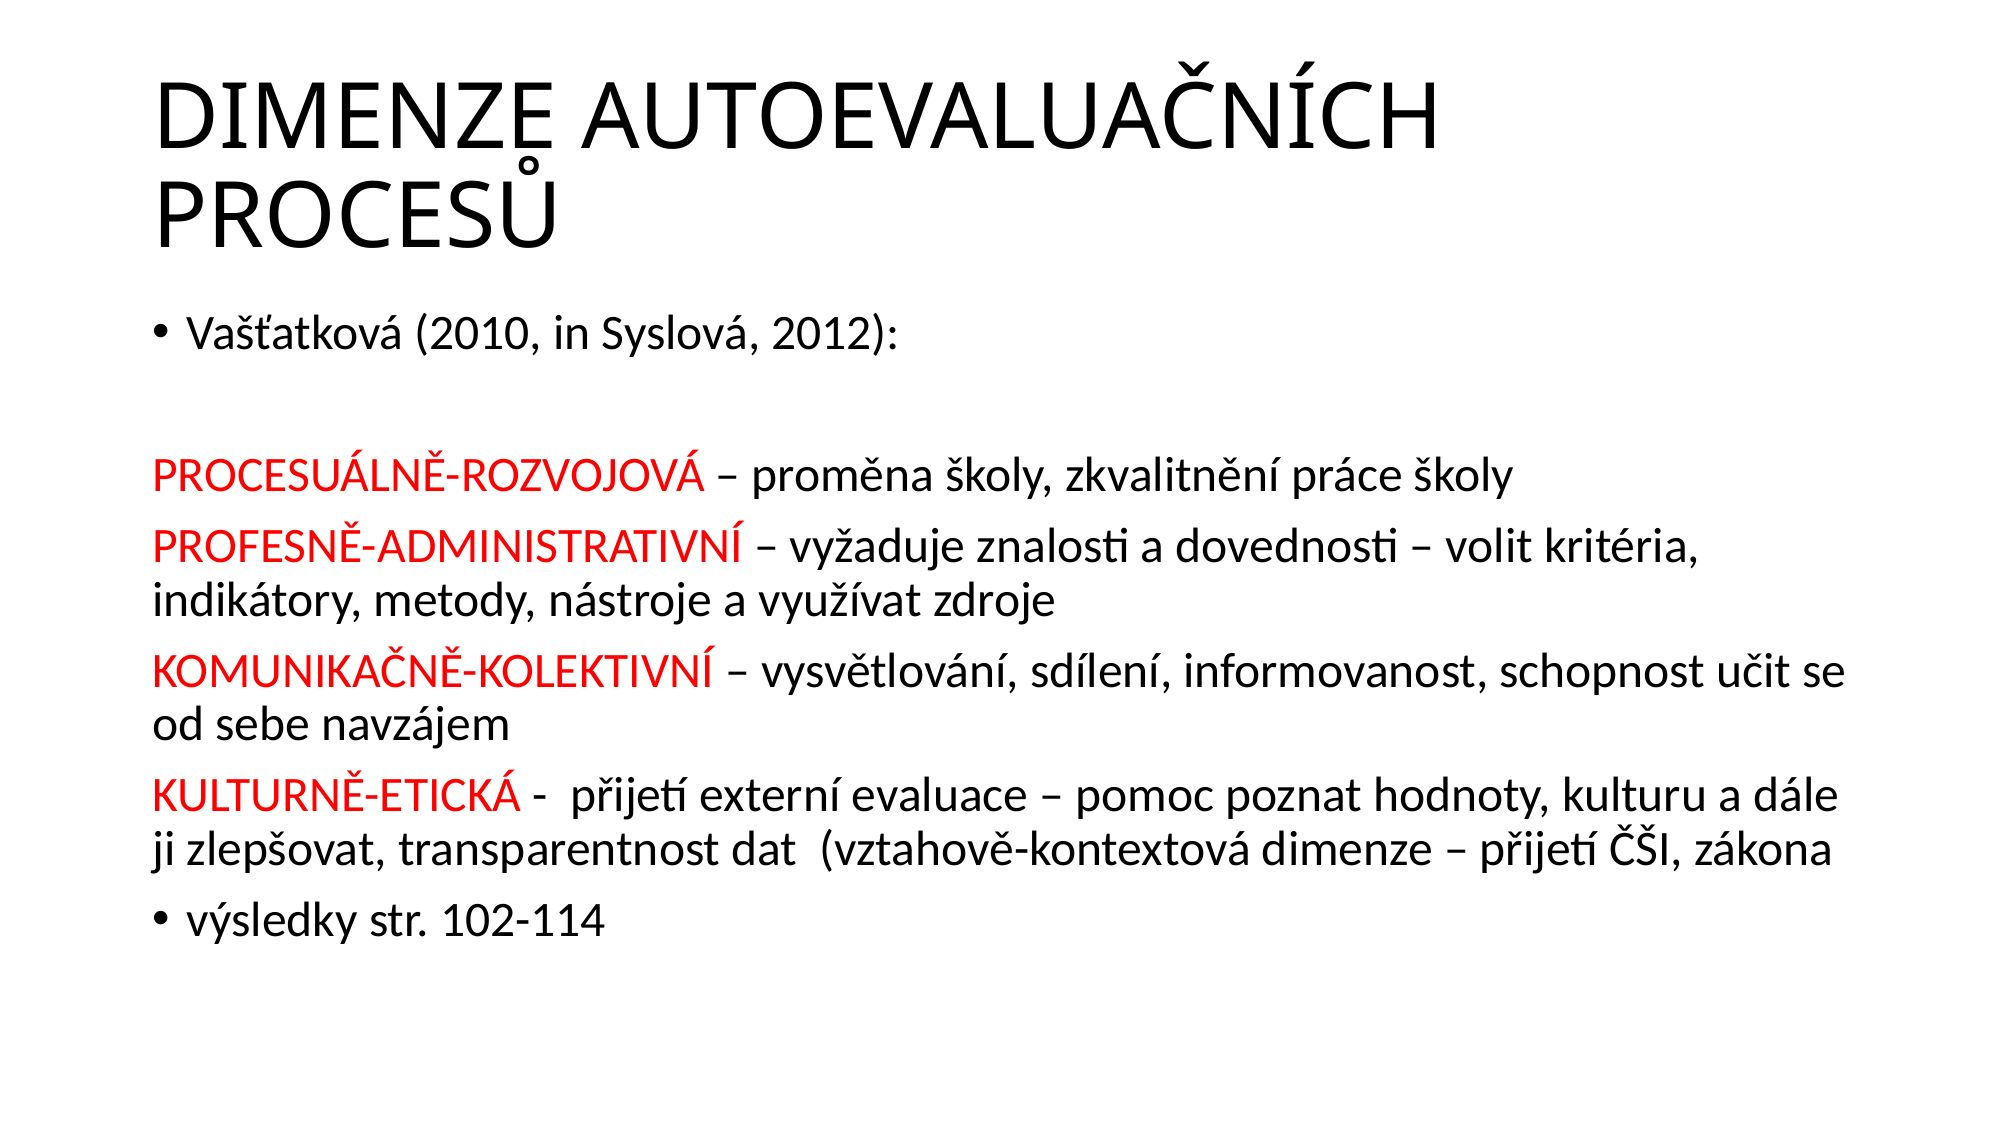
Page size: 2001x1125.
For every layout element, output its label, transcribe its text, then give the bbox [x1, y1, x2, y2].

list Vašťatková (2010, in Syslová, 2012): PROCESUÁLNĚ-ROZVOJOVÁ – proměna školy, zkvalitnění práce školy PROFESNĚ-ADMINISTRATIVNÍ – vyžaduje znalosti a dovednosti – volit kritéria, indikátory, metody, nástroje a využívat zdroje KOMUNIKAČNĚ-KOLEKTIVNÍ – vysvětlování, sdílení, informovanost, schopnost učit se od sebe navzájem KULTURNĚ-ETICKÁ - přijetí externí evaluace – pomoc poznat hodnoty, kulturu a dále ji zlepšovat, transparentnost dat (vztahově-kontextová dimenze – přijetí ČŠI, zákona výsledky str. 102-114 [137, 299, 1863, 1014]
title DIMENZE AUTOEVALUAČNÍCH PROCESŮ [137, 59, 1863, 278]
